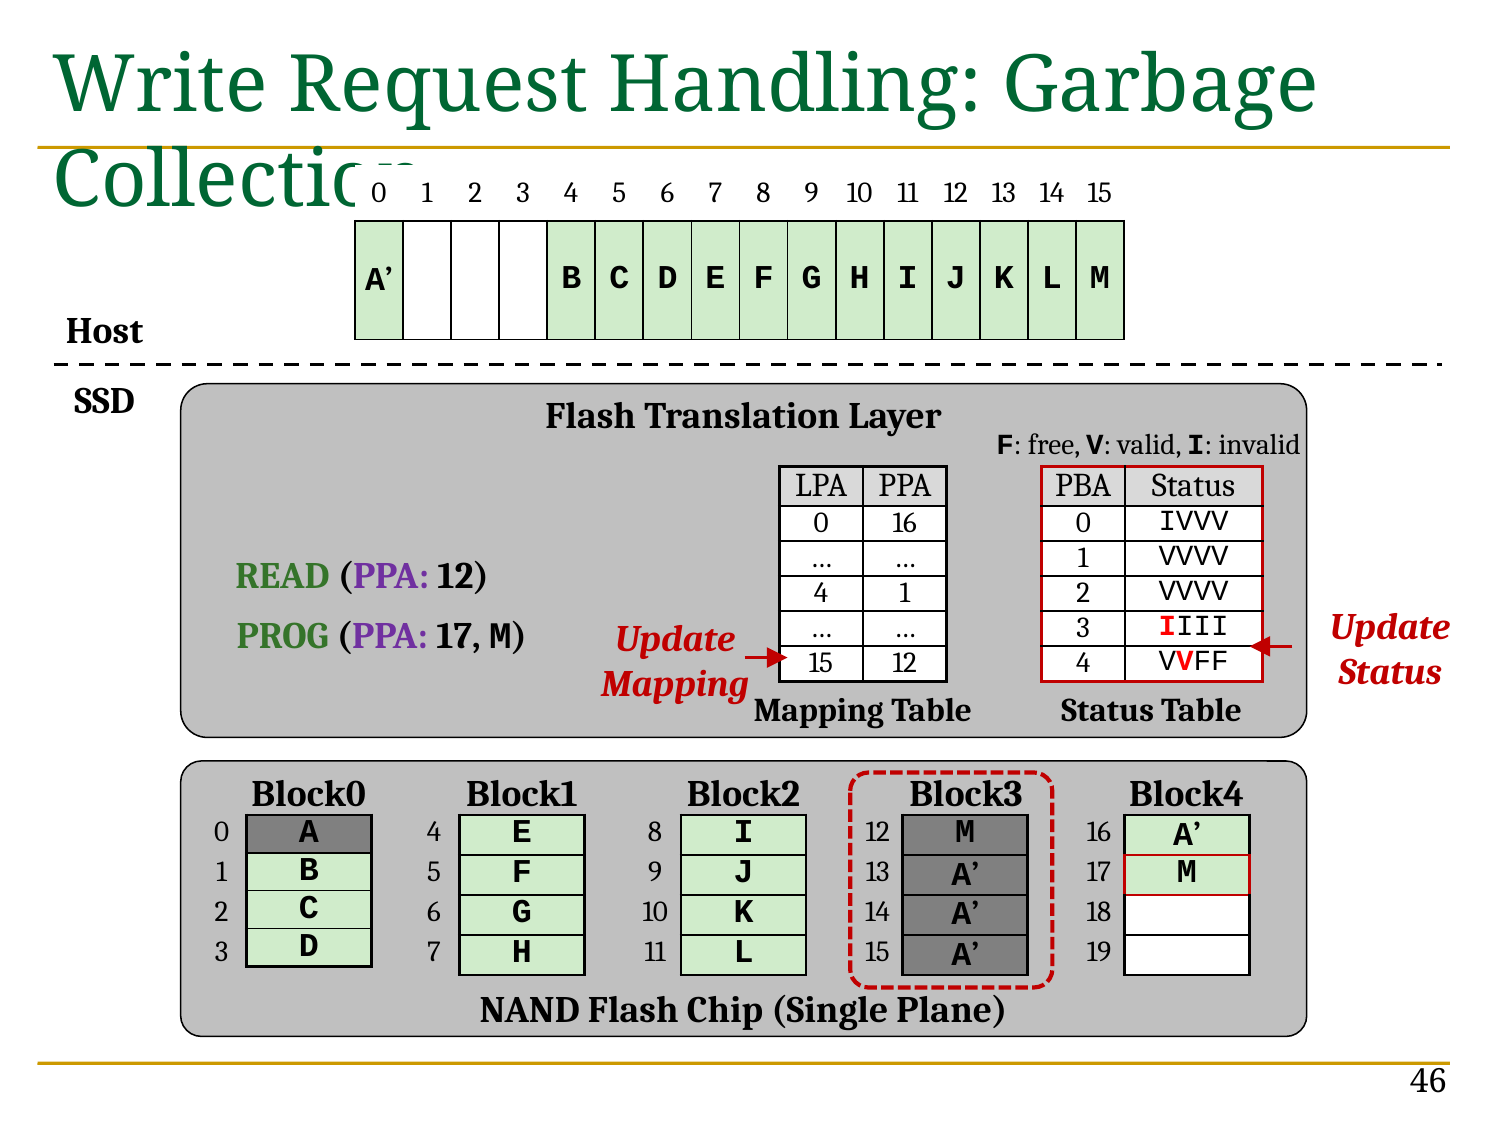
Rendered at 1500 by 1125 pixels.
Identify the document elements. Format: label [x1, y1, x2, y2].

table_header [781, 468, 862, 505]
table_cell [410, 855, 458, 975]
table_cell [781, 542, 862, 575]
table_cell [785, 612, 862, 645]
table_cell [1043, 612, 1124, 645]
table_cell [682, 856, 805, 894]
table_header [1126, 822, 1248, 854]
table_cell [1126, 896, 1248, 934]
table_cell [864, 577, 945, 610]
table_cell [1029, 222, 1075, 339]
table_cell [1077, 222, 1123, 339]
table_header [355, 165, 1124, 220]
table_cell [785, 647, 862, 680]
table_cell [1075, 855, 1123, 975]
text_box [51, 298, 159, 358]
table_cell [500, 222, 546, 339]
table_cell [461, 856, 583, 894]
title [37, 24, 1450, 200]
table_header [1043, 468, 1124, 505]
table_cell [548, 222, 594, 339]
table_cell [864, 612, 945, 645]
table_cell [864, 542, 945, 575]
table_cell [788, 222, 835, 339]
table_cell [1043, 647, 1124, 680]
table_header [631, 815, 679, 855]
table_cell [837, 222, 883, 339]
table_cell [1043, 542, 1124, 575]
table_header [864, 468, 945, 505]
table_cell [461, 896, 583, 934]
table_cell [1043, 507, 1124, 540]
table_cell [197, 855, 246, 975]
table_cell [781, 577, 862, 610]
table_header [1126, 468, 1261, 505]
table_cell [682, 896, 805, 934]
table_cell [596, 222, 642, 339]
table_cell [1126, 936, 1248, 974]
table_cell [682, 936, 805, 974]
table_cell [692, 222, 739, 339]
table_cell [1126, 507, 1261, 540]
table_cell [885, 222, 931, 339]
table_header [682, 822, 805, 854]
text_box [180, 760, 1307, 1037]
table_cell [864, 507, 945, 540]
table_cell [452, 222, 498, 339]
table_cell [933, 222, 979, 339]
table_header [197, 815, 246, 855]
table_cell [1126, 856, 1248, 894]
table_cell [248, 929, 370, 965]
table_cell [781, 507, 862, 540]
table_cell [981, 222, 1027, 339]
table_header [410, 815, 458, 855]
table_cell [248, 854, 370, 890]
table_cell [740, 222, 787, 339]
text_box [59, 368, 150, 428]
table_cell [1126, 612, 1261, 645]
table_cell [356, 222, 402, 339]
slide_number [1111, 1036, 1462, 1112]
table_cell [1126, 577, 1261, 610]
table_header [461, 822, 583, 854]
table_header [1075, 815, 1123, 855]
table_cell [644, 222, 691, 339]
table_cell [1126, 647, 1261, 680]
table_header [248, 822, 370, 852]
text_box [135, 383, 1500, 738]
table_cell [461, 936, 583, 974]
table_cell [864, 647, 945, 680]
table_cell [1126, 542, 1261, 575]
table_cell [1043, 577, 1124, 610]
table_cell [404, 222, 450, 339]
table_cell [248, 891, 370, 928]
table_cell [631, 855, 679, 975]
